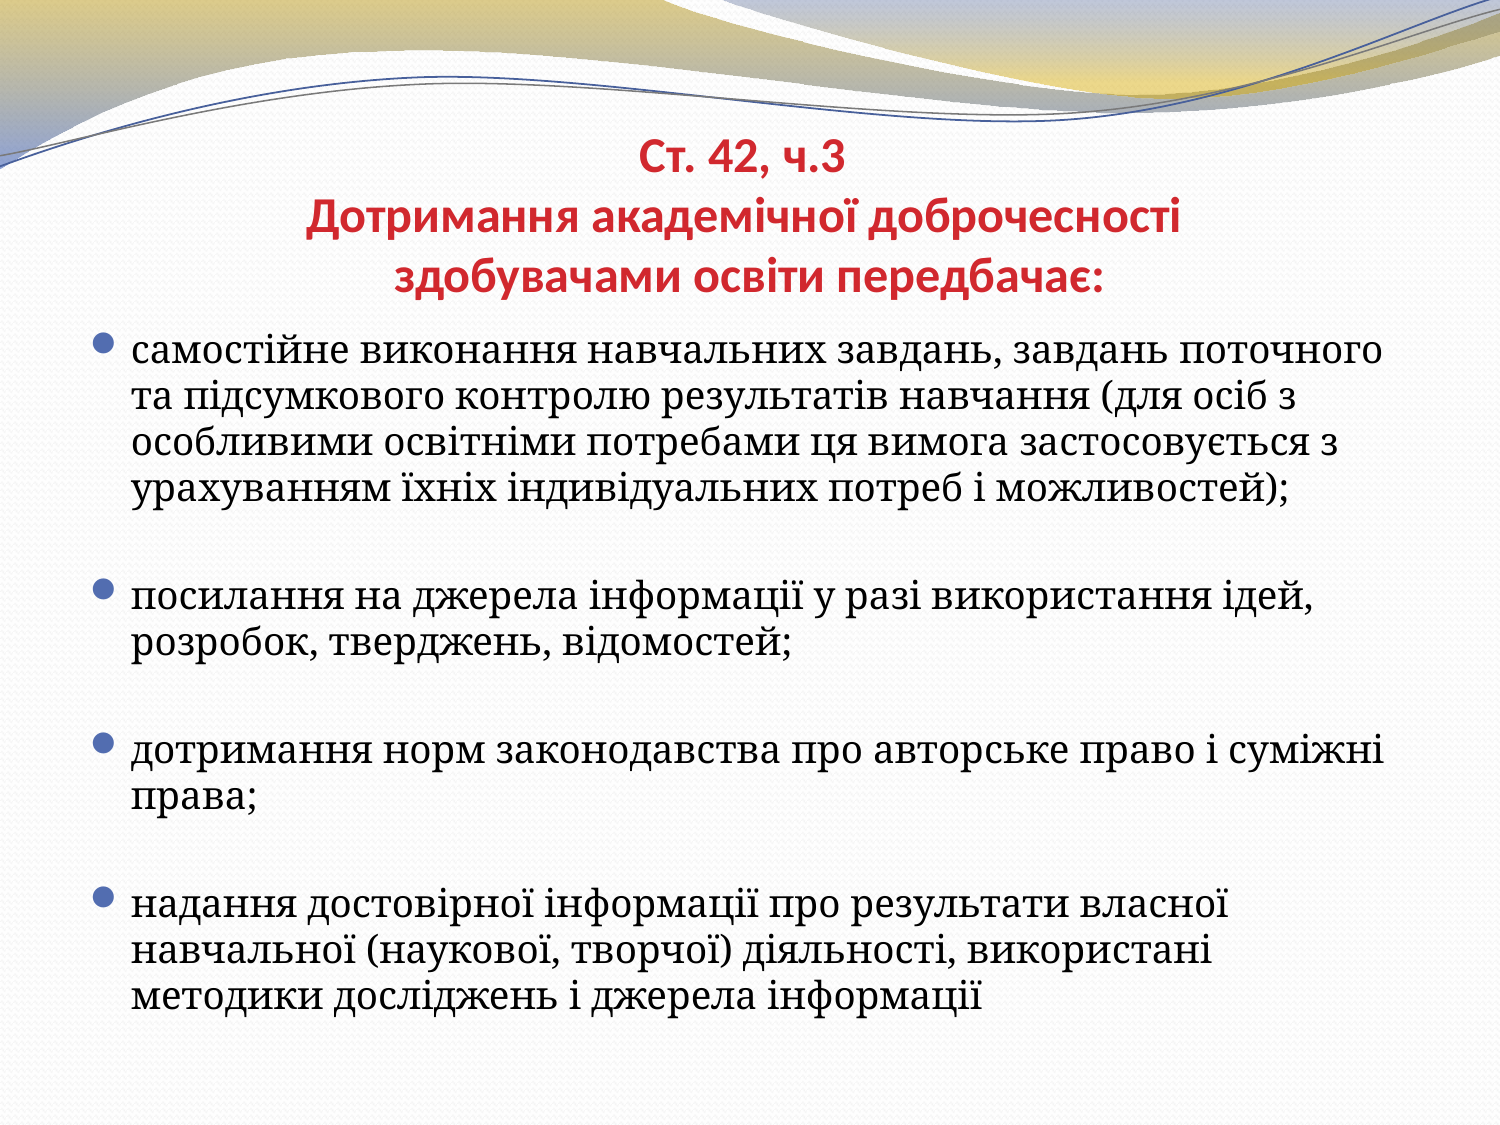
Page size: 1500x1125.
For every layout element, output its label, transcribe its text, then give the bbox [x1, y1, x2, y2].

list самостійне виконання навчальних завдань, завдань поточного та підсумкового контролю результатів навчання (для осіб з особливими освітніми потребами ця вимога застосовується з урахуванням їхніх індивідуальних потреб і можливостей); посилання на джерела інформації у разі використання ідей, розробок, тверджень, відомостей; дотримання норм законодавства про авторське право і суміжні права; надання достовірної інформації про результати власної навчальної (наукової, творчої) діяльності, використані методики досліджень і джерела інформації [75, 317, 1425, 1038]
title Ст. 42, ч.3 Дотримання академічної доброчесності здобувачами освіти передбачає: [75, 115, 1425, 303]
